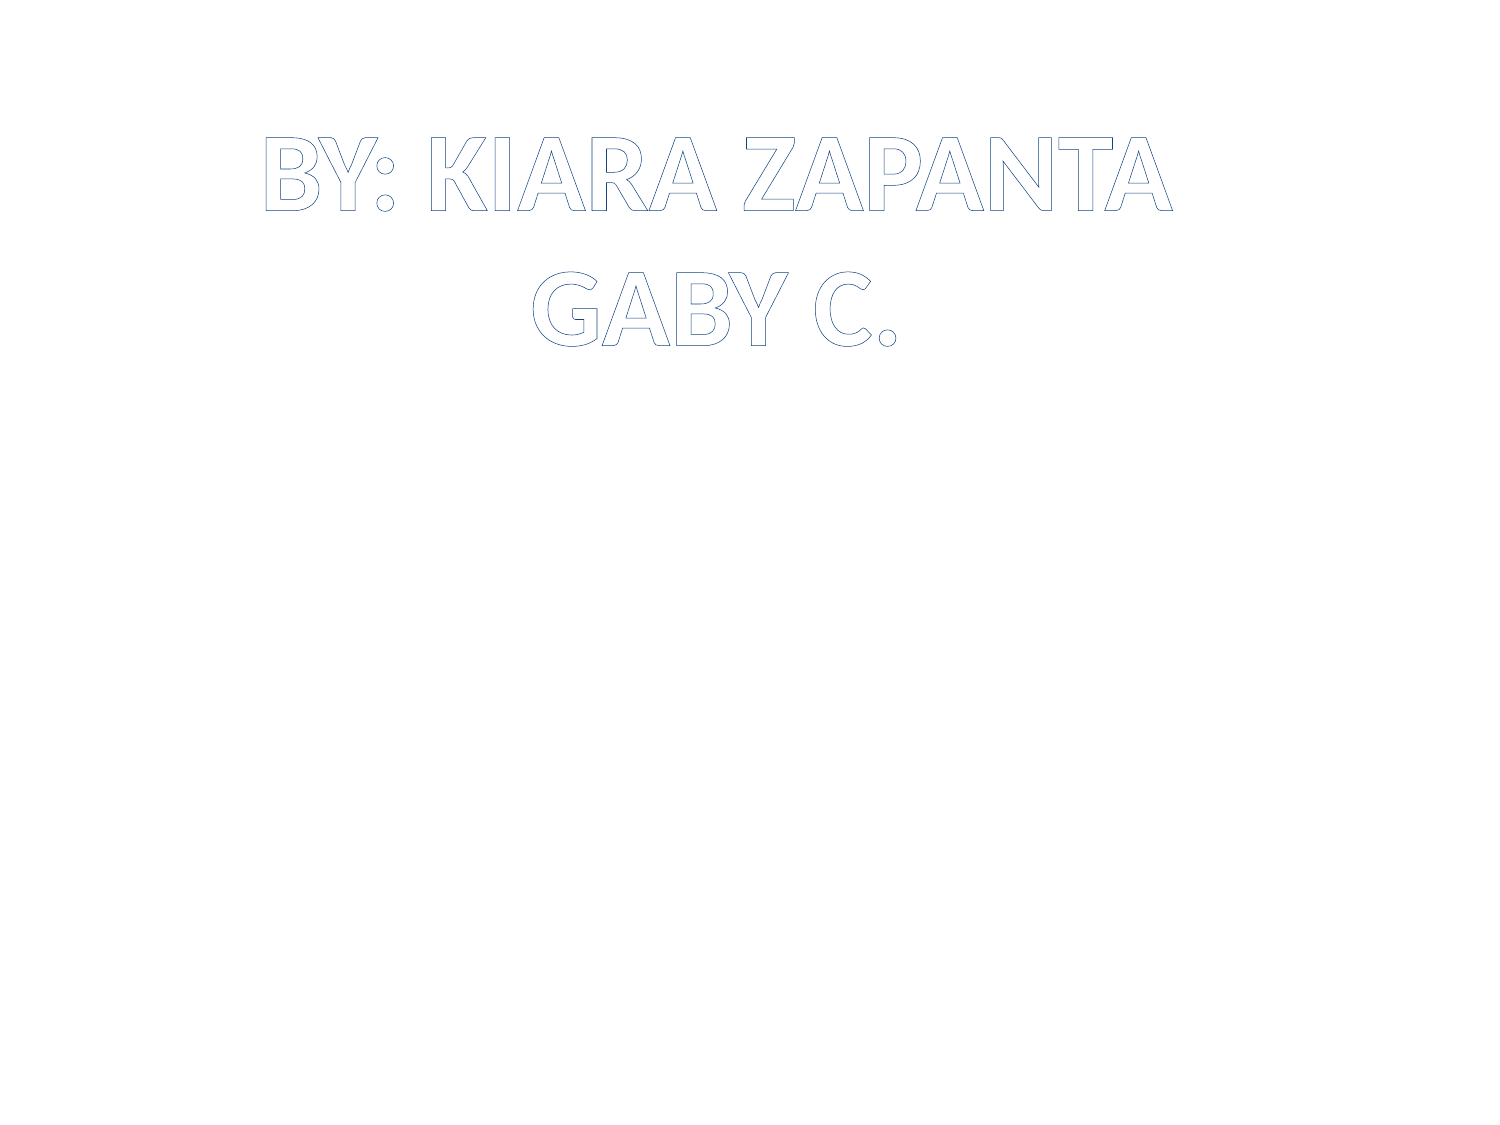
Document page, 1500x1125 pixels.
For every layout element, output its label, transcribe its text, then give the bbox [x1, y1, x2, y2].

text_box BY: KIARA ZAPANTA GABY C. [98, 90, 1335, 376]
